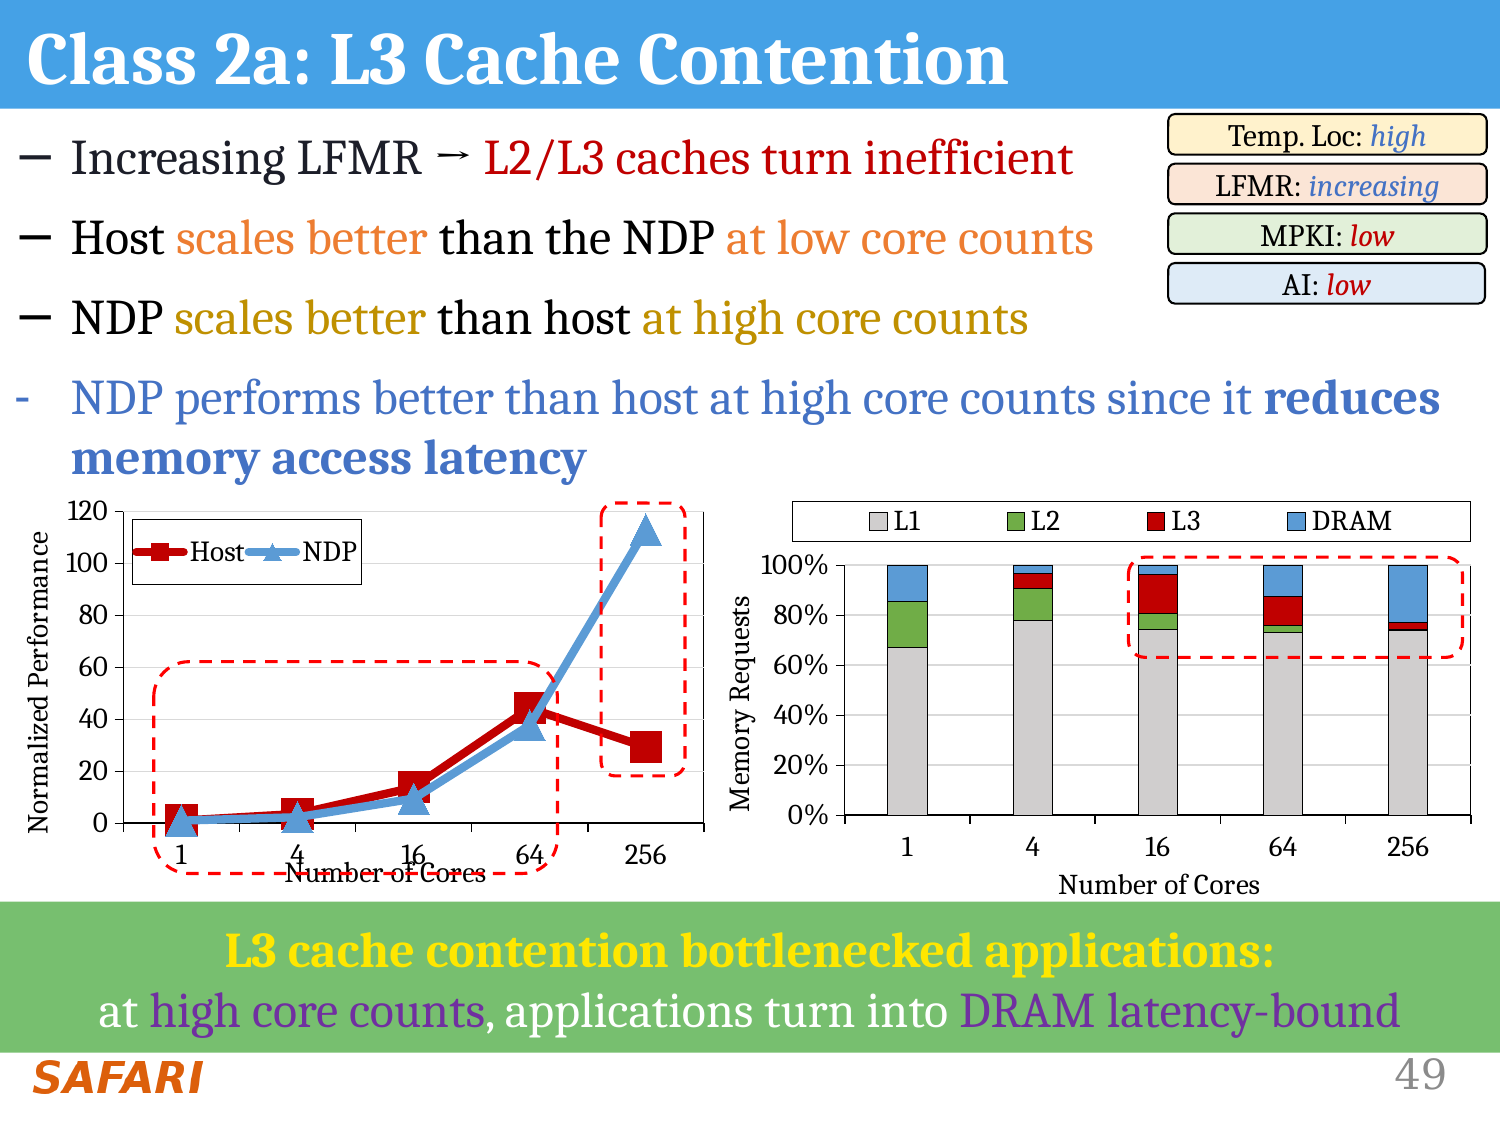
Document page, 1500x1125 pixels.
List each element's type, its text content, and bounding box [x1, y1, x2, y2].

text_box 49 [1299, 1054, 1463, 1103]
title Class 2a: L3 Cache Contention [12, 12, 1487, 134]
chart [12, 479, 1488, 912]
text_box L3 cache contention bottlenecked applications: at high core counts, applications turn into DRAM latency-bound [0, 901, 1500, 1054]
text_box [1168, 113, 1487, 304]
picture [31, 1054, 209, 1104]
text_box Increasing LFMR → L2/L3 caches turn inefficient Host scales better than the NDP at low core counts NDP scales better than host at high core counts NDP performs better than host at high core counts since it reduces memory access latency [0, 117, 1500, 545]
